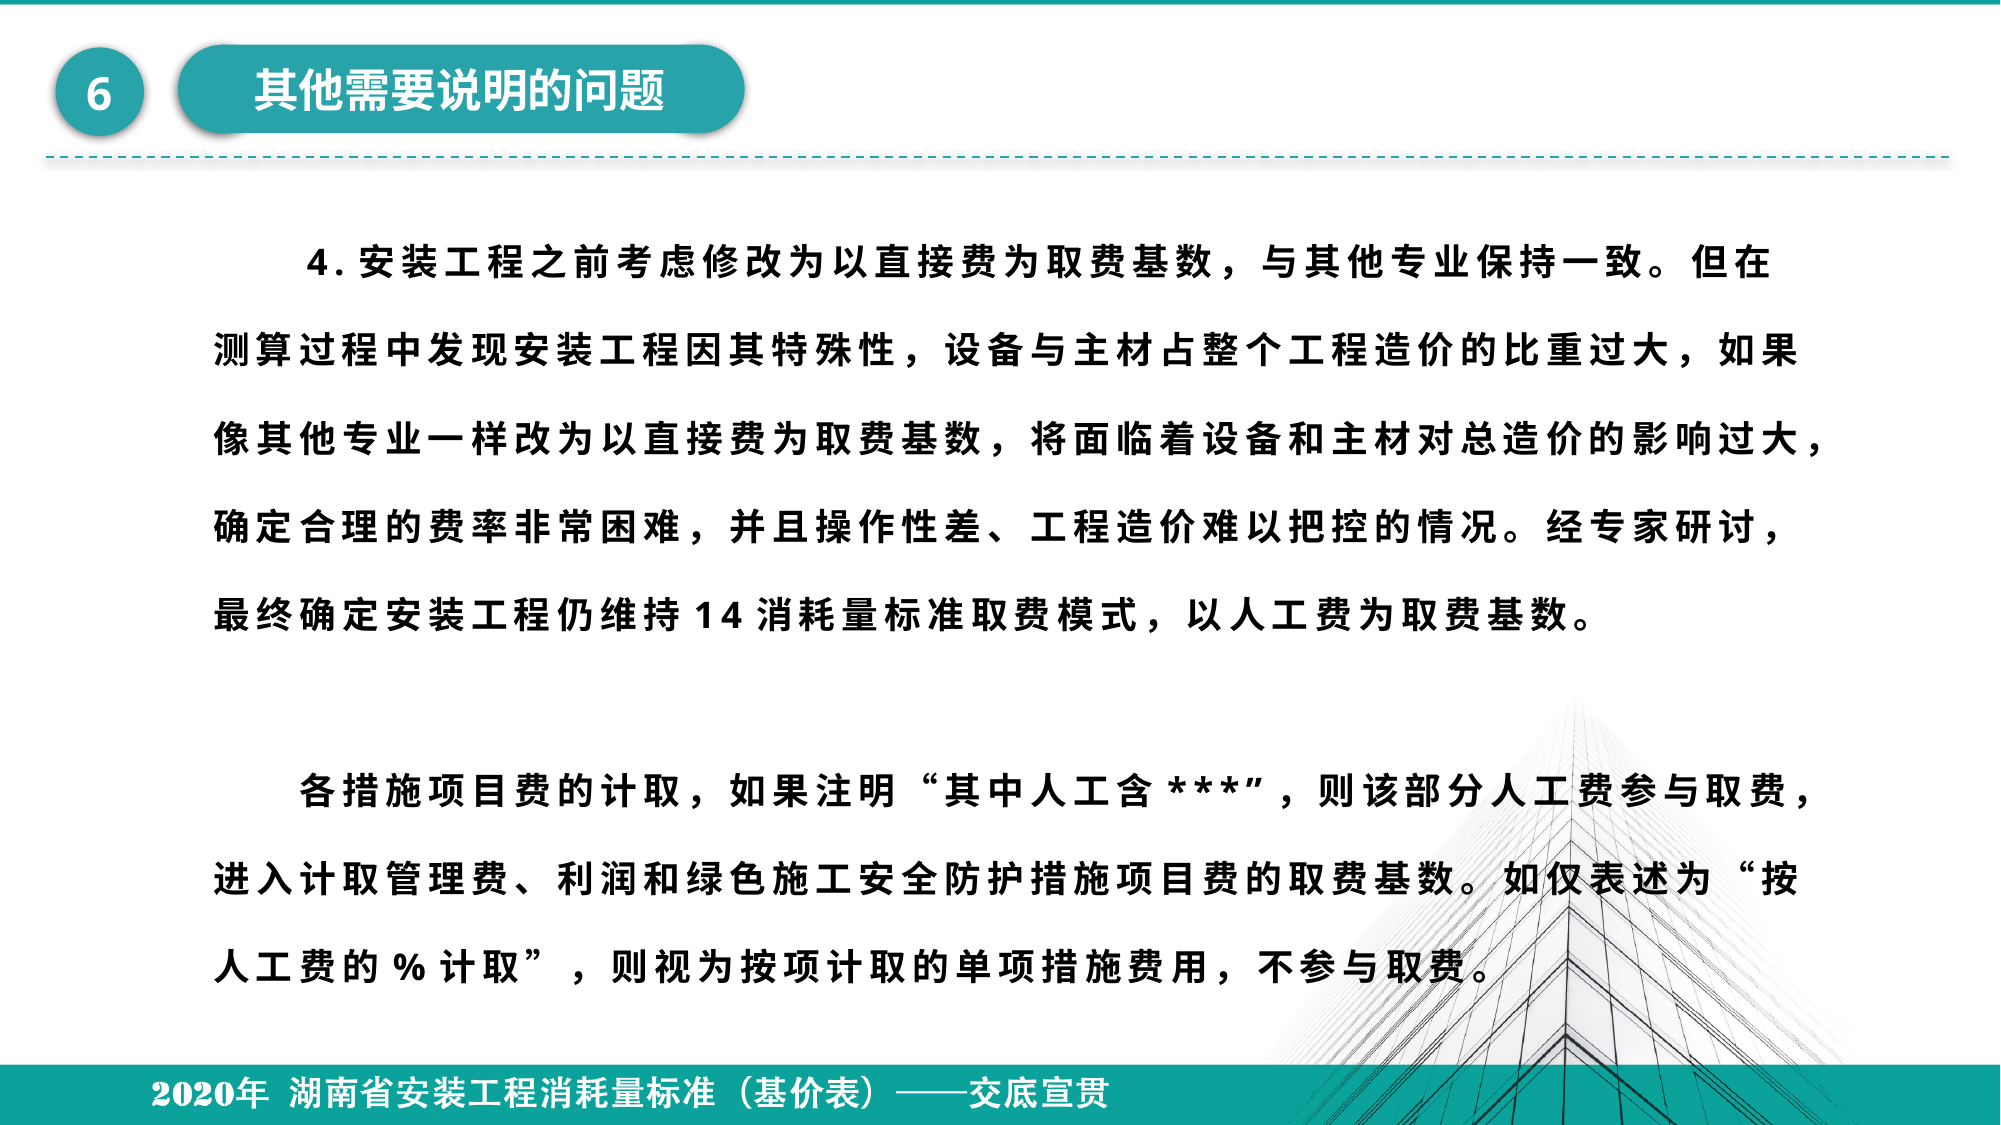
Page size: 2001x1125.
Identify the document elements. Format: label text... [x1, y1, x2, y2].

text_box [45, 44, 1955, 158]
picture [0, 0, 2001, 1125]
title 4.安装工程之前考虑修改为以直接费为取费基数，与其他专业保持一致。但在测算过程中发现安装工程因其特殊性，设备与主材占整个工程造价的比重过大，如果像其他专业一样改为以直接费为取费基数，将面临着设备和主材对总造价的影响过大，确定合理的费率非常困难，并且操作性差、工程造价难以把控的情况。经专家研讨，最终确定安装工程仍维持14消耗量标准取费模式，以人工费为取费基数。 各措施项目费的计取，如果注明“其中人工含***”，则该部分人工费参与取费，进入计取管理费、利润和绿色施工安全防护措施项目费的取费基数。如仅表述为“按人工费的%计取”，则视为按项计取的单项措施费用，不参与取费。 [198, 176, 1834, 996]
